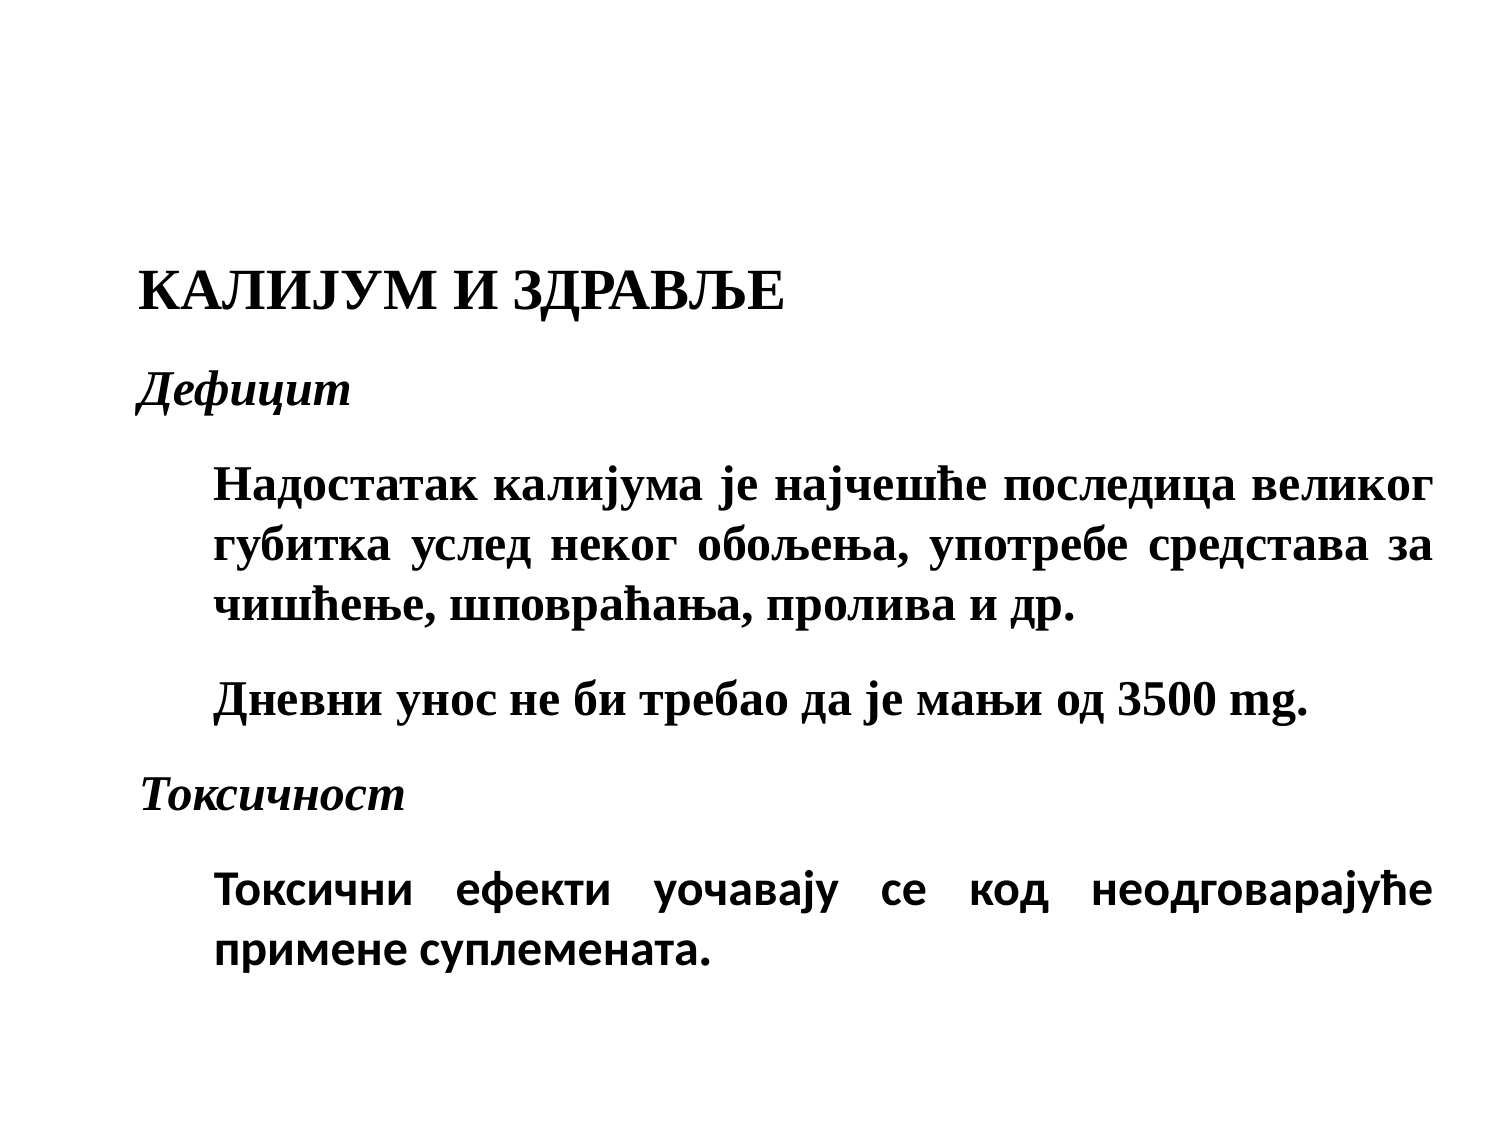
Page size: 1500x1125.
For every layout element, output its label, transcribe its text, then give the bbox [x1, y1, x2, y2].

text_box КАЛИЈУМ И ЗДРАВЉЕ Дефицит Надостатак калијума је најчешће последица великог губитка услед неког обољења, употребе средстава за чишћење, шповраћања, пролива и др. Дневни унос не би требао да је мањи од 3500 mg. Токсичност Токсични ефекти уочавају се код неодговарајуће примене суплемената. [123, 243, 1449, 983]
